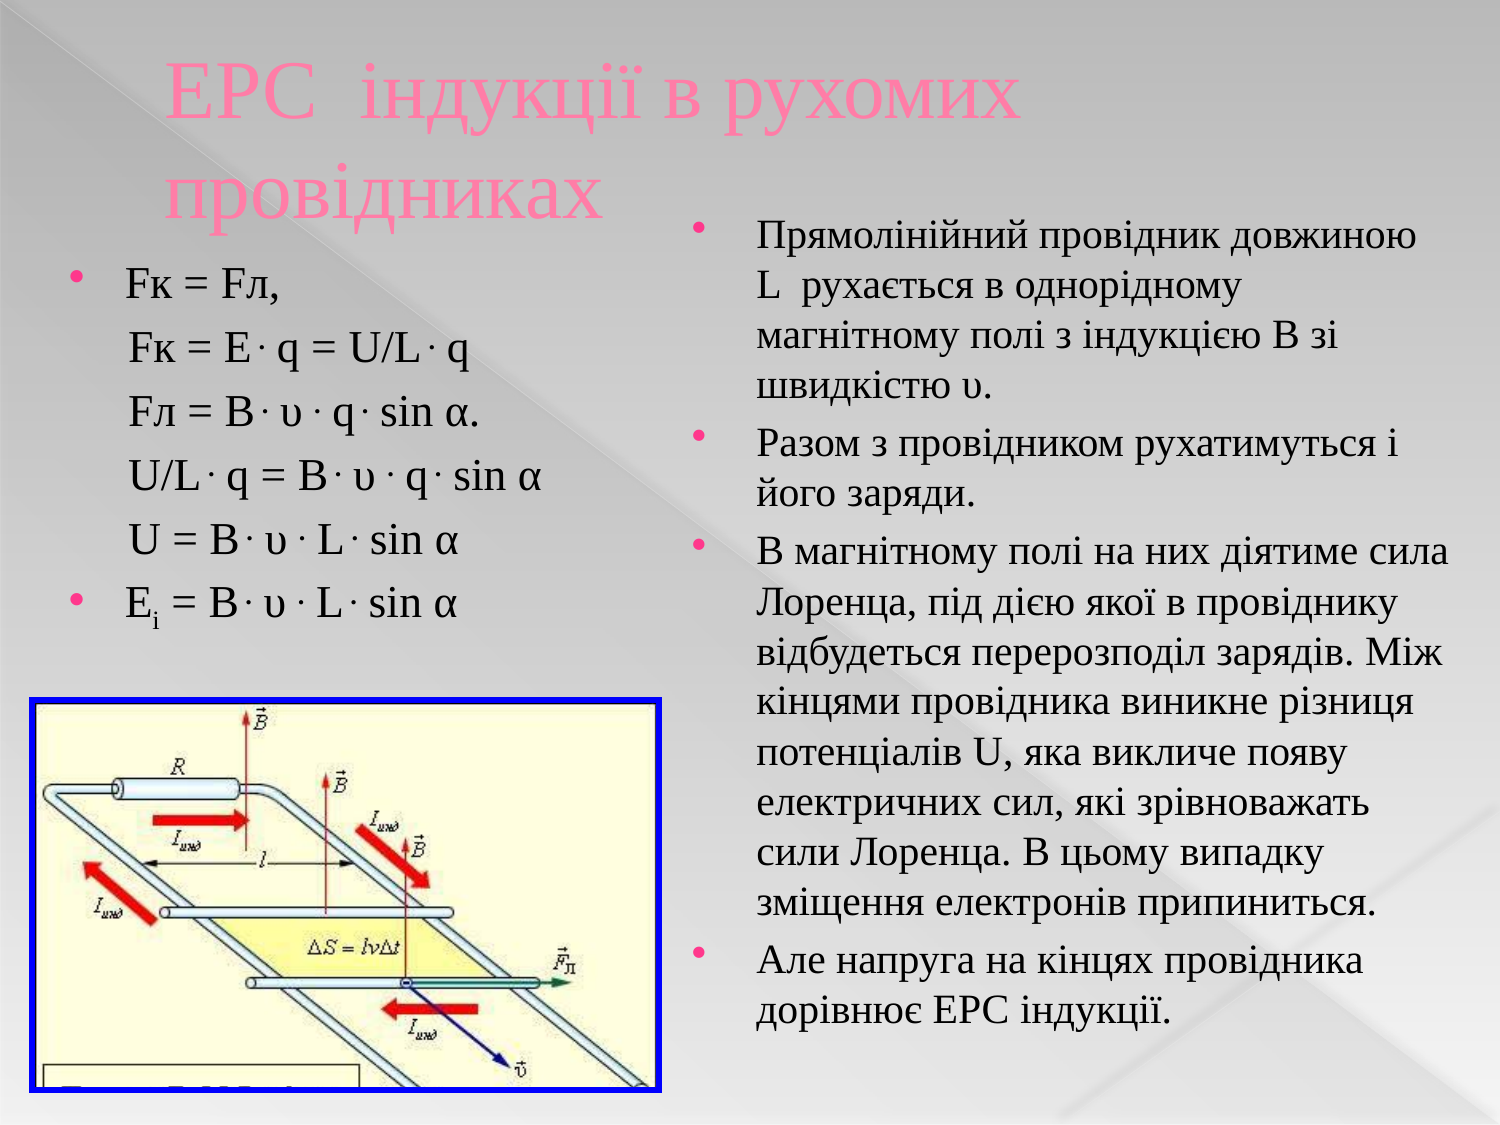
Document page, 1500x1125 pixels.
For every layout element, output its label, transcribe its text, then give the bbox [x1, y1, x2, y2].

title ЕРС індукції в рухомих провідниках [70, 35, 1425, 235]
list Прямолінійний провідник довжиною L рухається в однорідному магнітному полі з індукцією В зі швидкістю υ. Разом з провідником рухатимуться і його заряди. В магнітному полі на них діятиме сила Лоренца, під дією якої в провіднику відбудеться перерозподіл зарядів. Між кінцями провідника виникне різниця потенціалів U, яка викличе появу електричних сил, які зрівноважать сили Лоренца. В цьому випадку зміщення електронів припиниться. Але напруга на кінцях провідника дорівнює ЕРС індукції. [667, 199, 1465, 1079]
list Fк = Fл, Fк = Е . q = U/L . q Fл = В . υ . q . sin α. U/L . q = В . υ . q . sin α U = В . υ . L . sin α Еі = В . υ . L . sin α [46, 246, 667, 645]
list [34, 702, 657, 1087]
